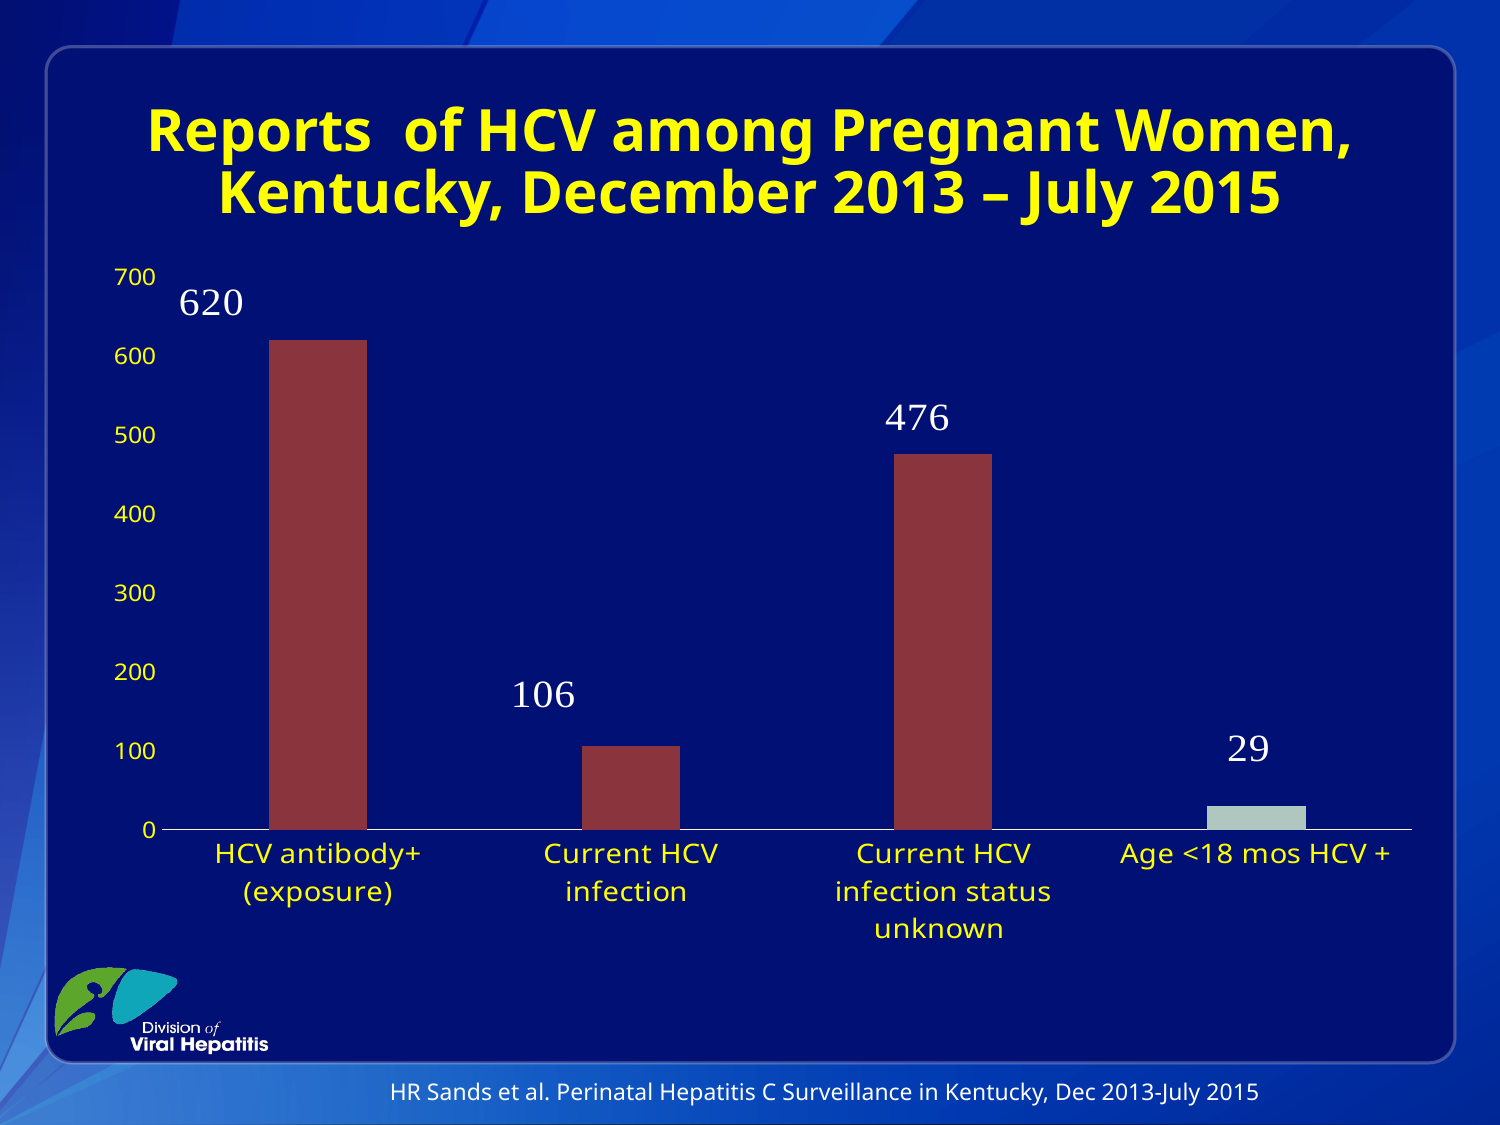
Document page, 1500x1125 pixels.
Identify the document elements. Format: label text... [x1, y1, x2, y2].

title Reports of HCV among Pregnant Women, Kentucky, December 2013 – July 2015 [75, 45, 1425, 233]
list HR Sands et al. Perinatal Hepatitis C Surveillance in Kentucky, Dec 2013-July 2015 [375, 1012, 1500, 1113]
chart [74, 259, 1426, 948]
picture [0, 0, 1500, 1125]
